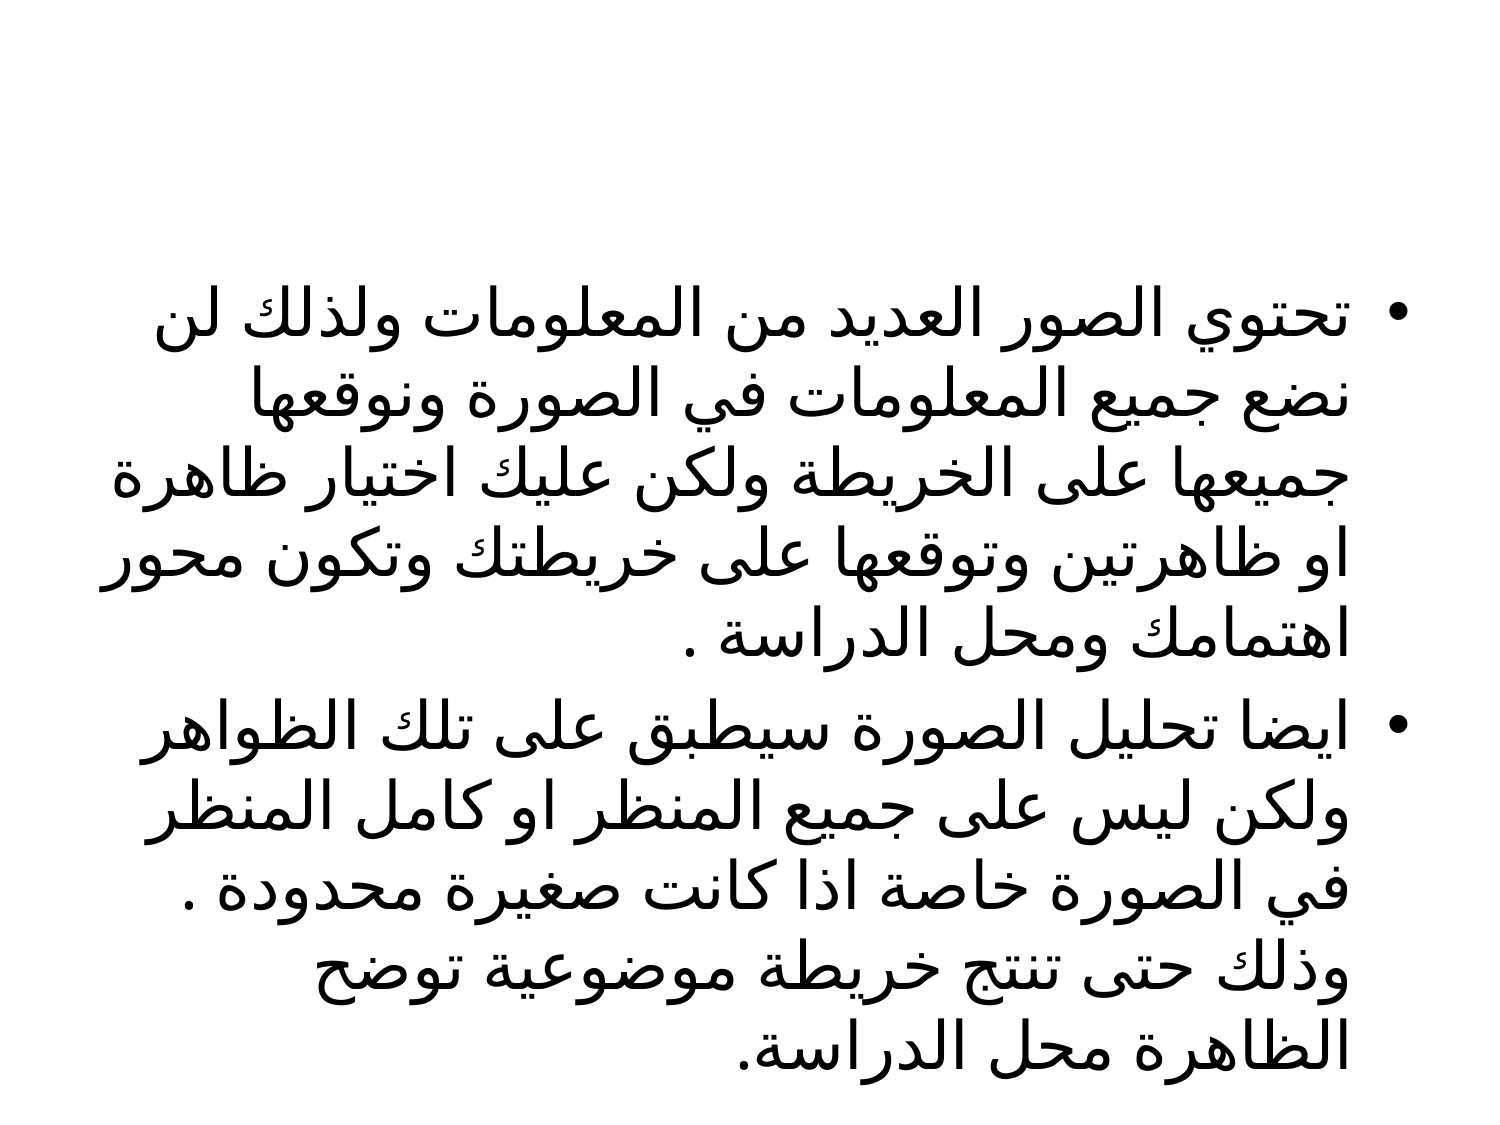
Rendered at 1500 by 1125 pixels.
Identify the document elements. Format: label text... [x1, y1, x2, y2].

list تحتوي الصور العديد من المعلومات ولذلك لن نضع جميع المعلومات في الصورة ونوقعها جميعها على الخريطة ولكن عليك اختيار ظاهرة او ظاهرتين وتوقعها على خريطتك وتكون محور اهتمامك ومحل الدراسة . ايضا تحليل الصورة سيطبق على تلك الظواهر ولكن ليس على جميع المنظر او كامل المنظر في الصورة خاصة اذا كانت صغيرة محدودة . وذلك حتى تنتج خريطة موضوعية توضح الظاهرة محل الدراسة. [75, 262, 1425, 1005]
